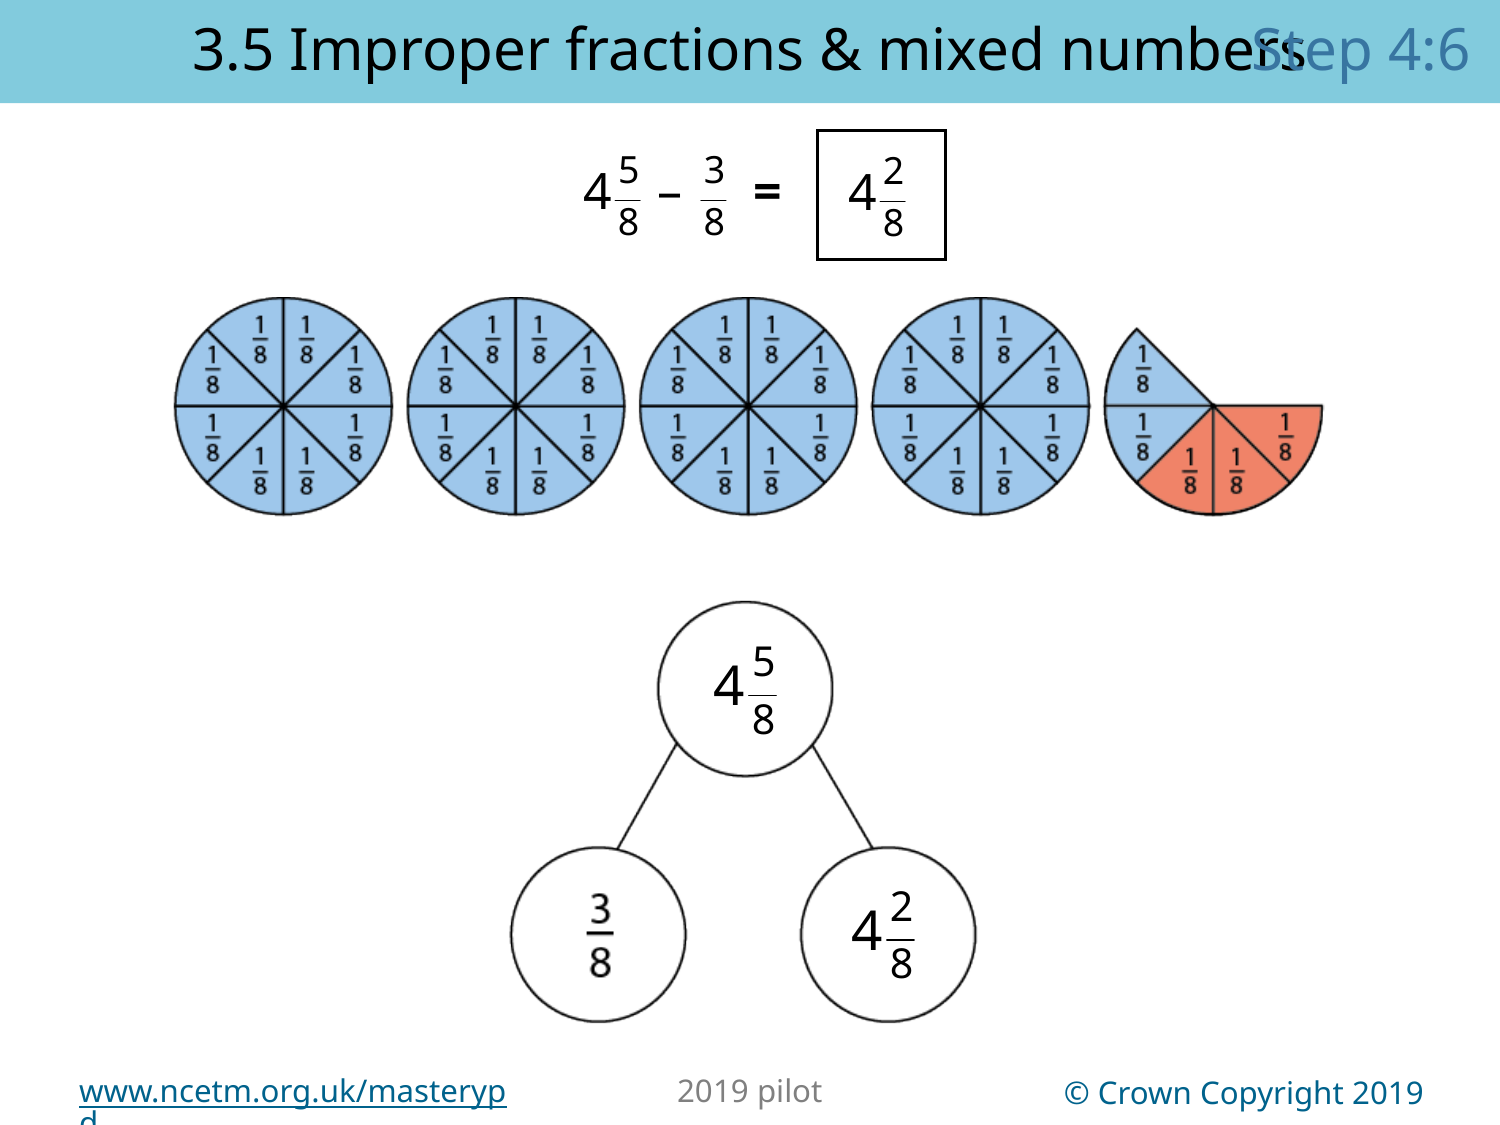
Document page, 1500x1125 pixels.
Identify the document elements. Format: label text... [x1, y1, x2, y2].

text_box [816, 130, 947, 260]
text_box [579, 149, 818, 242]
list Step 4:6 [0, 0, 1500, 104]
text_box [847, 883, 919, 985]
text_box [844, 150, 910, 243]
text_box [709, 639, 781, 741]
picture [101, 296, 1399, 1052]
